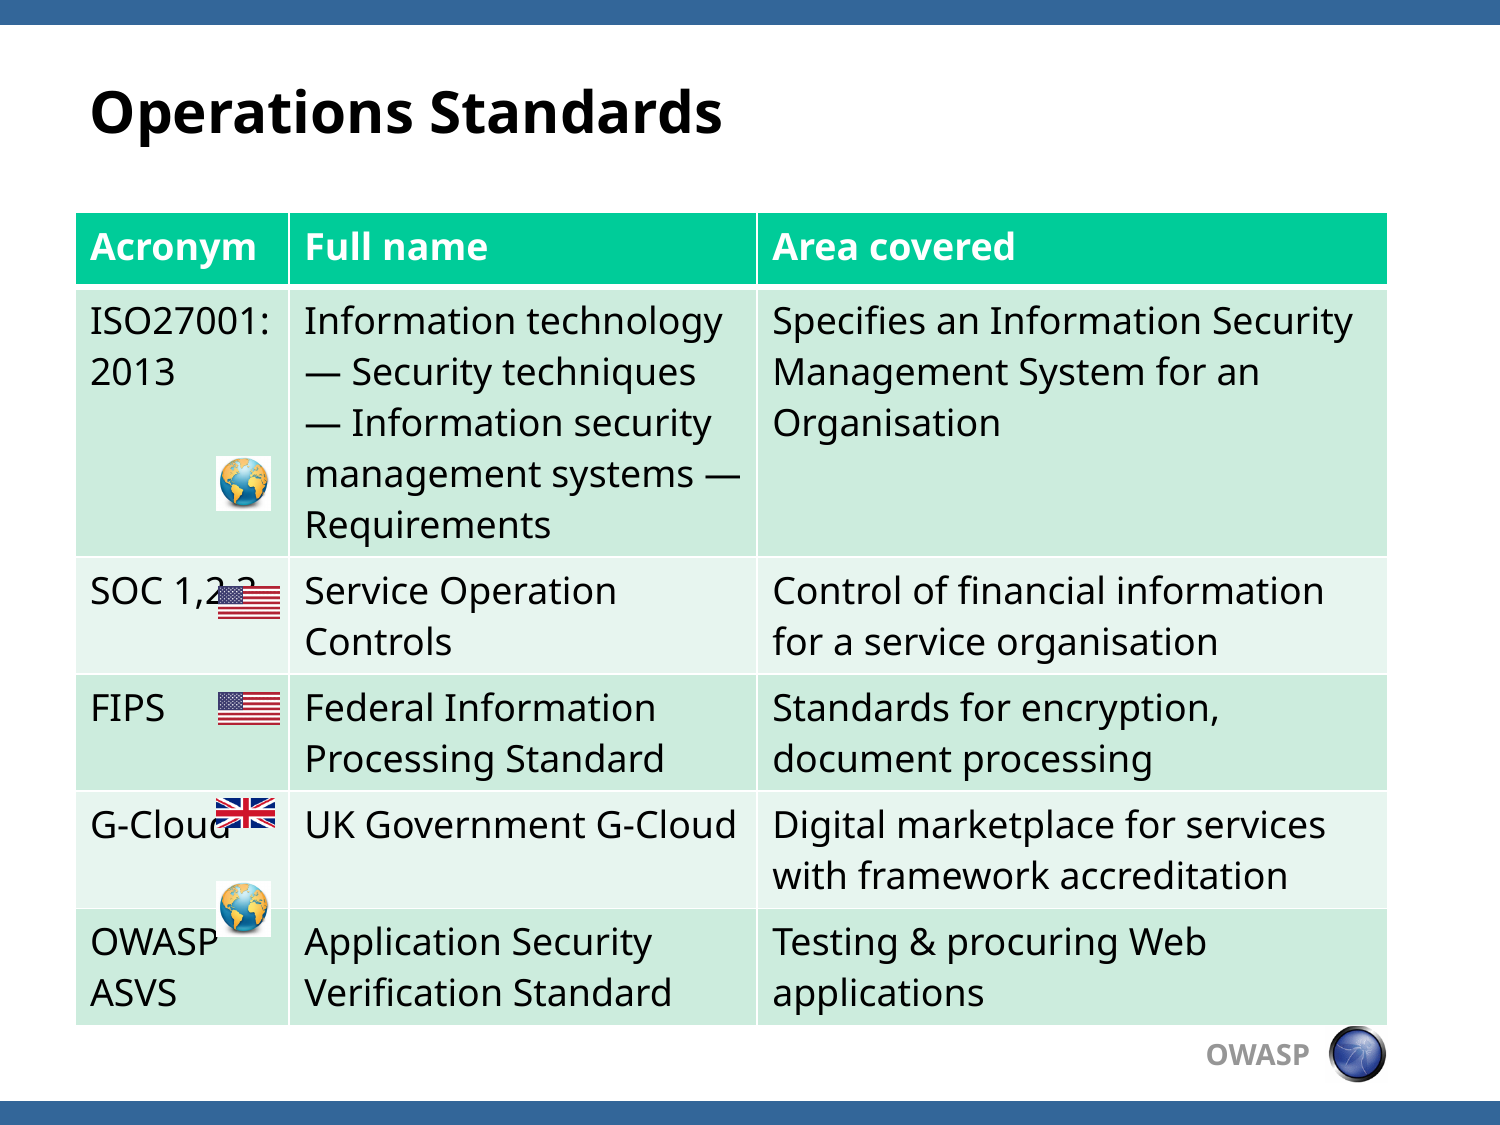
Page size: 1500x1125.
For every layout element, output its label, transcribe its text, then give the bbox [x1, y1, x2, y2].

table_cell Specifies an Information Security Management System for an Organisation [758, 290, 1387, 556]
table_cell UK Government G-Cloud [290, 792, 756, 908]
picture [1325, 1026, 1388, 1083]
table_cell G-Cloud [76, 792, 288, 908]
picture [216, 798, 275, 828]
title Operations Standards [75, 32, 1425, 188]
picture [218, 692, 280, 725]
table_cell FIPS [76, 675, 288, 790]
table_header Area covered [758, 213, 1387, 284]
table_cell Control of financial information for a service organisation [758, 558, 1387, 673]
picture [216, 456, 271, 511]
picture [216, 881, 271, 937]
table_cell Application Security Verification Standard [290, 909, 756, 1025]
table_cell Testing & procuring Web applications [758, 909, 1387, 1025]
picture [218, 586, 280, 619]
table_cell SOC 1,2,3 [76, 558, 288, 673]
table_cell Information technology— Security techniques — Information security management systems — Requirements [290, 290, 756, 556]
table_header Acronym [76, 213, 288, 284]
table_cell Service Operation Controls [290, 558, 756, 673]
table_cell Digital marketplace for services with framework accreditation [758, 792, 1387, 908]
table_cell Federal Information Processing Standard [290, 675, 756, 790]
table_cell Standards for encryption, document processing [758, 675, 1387, 790]
table_header Full name [290, 213, 756, 284]
table_cell OWASP ASVS [76, 909, 288, 1025]
table_cell ISO27001:2013 [76, 290, 288, 556]
